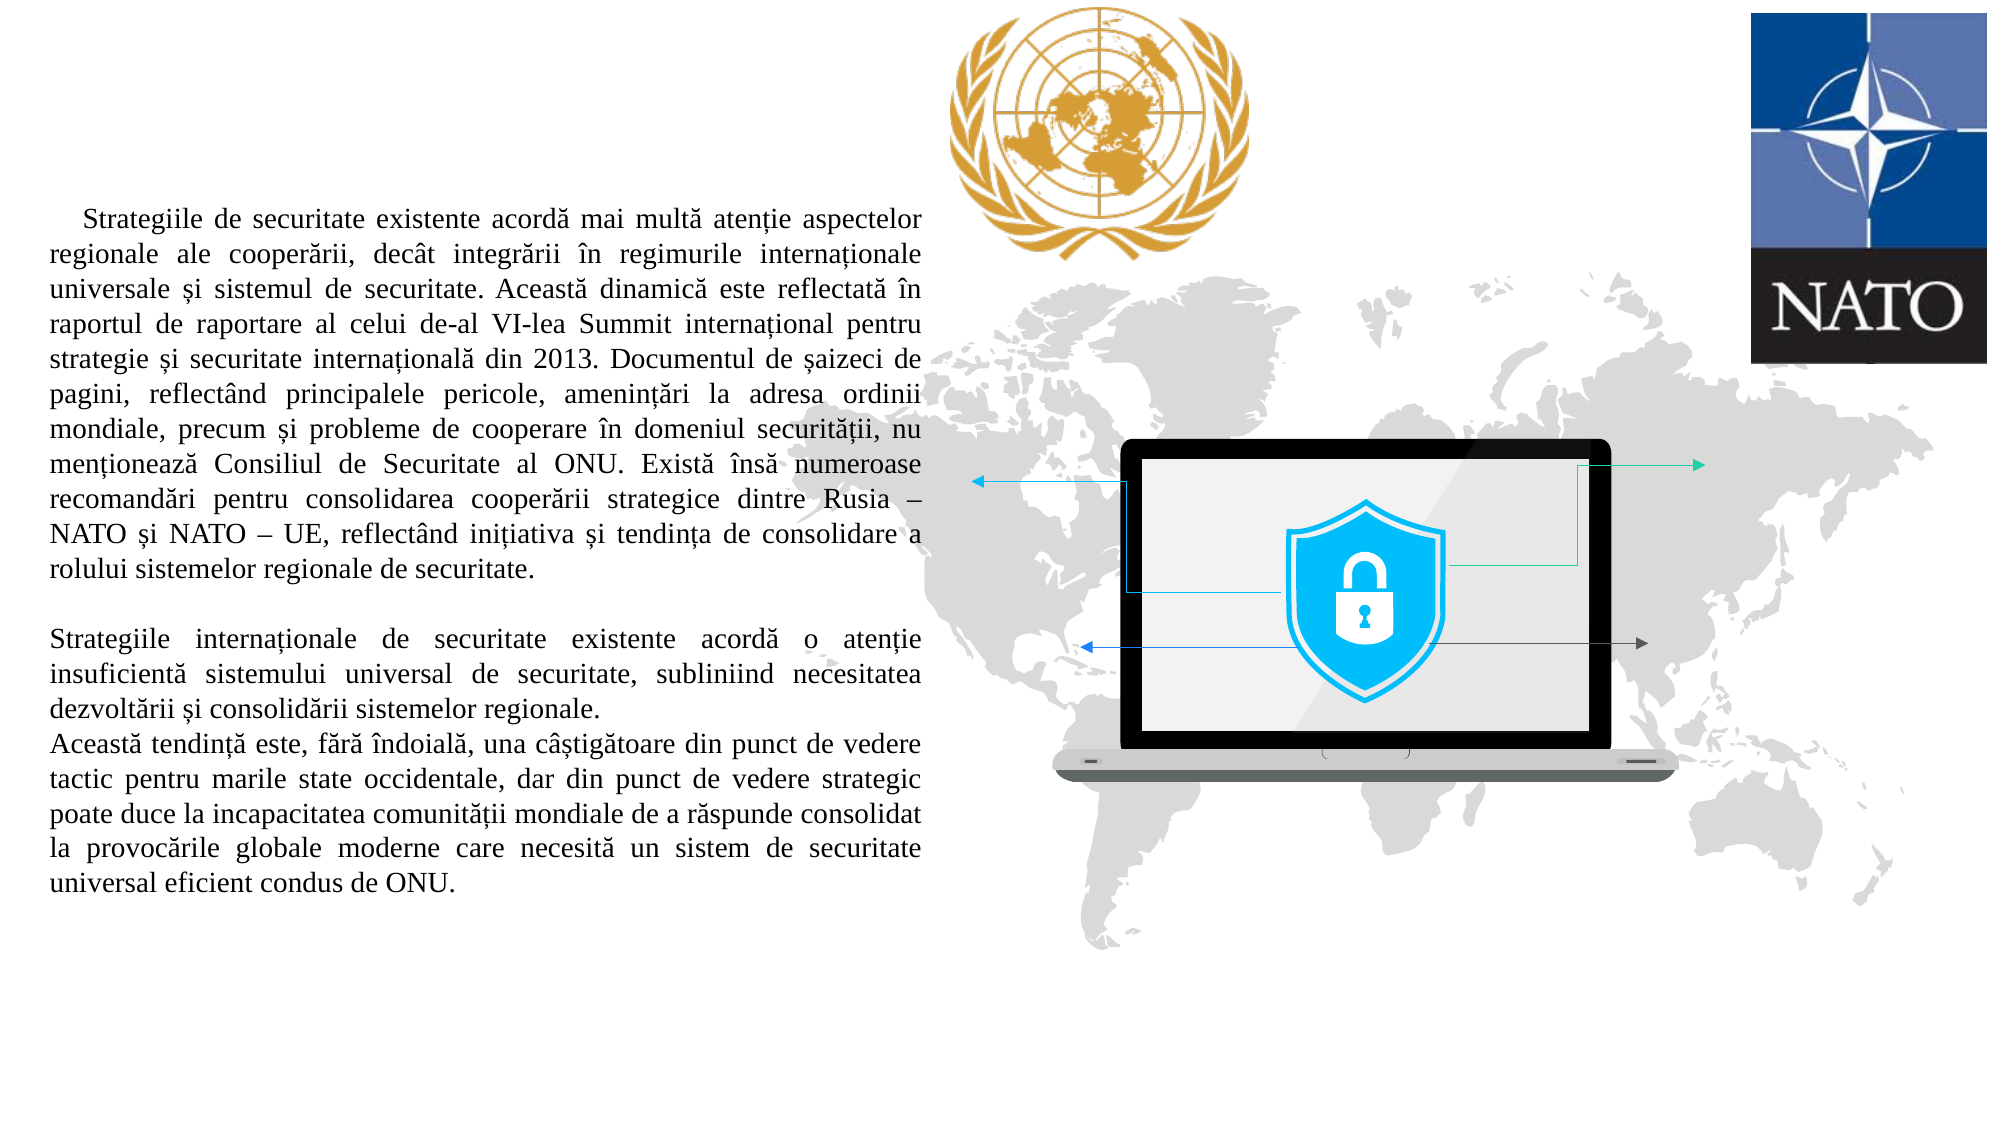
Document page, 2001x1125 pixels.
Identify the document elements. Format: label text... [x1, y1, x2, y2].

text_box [778, 271, 1934, 950]
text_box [1288, 502, 1443, 701]
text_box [1049, 436, 1681, 783]
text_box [971, 481, 1281, 593]
text_box Strategiile de securitate existente acordă mai multă atenție aspectelor regionale ale cooperării, decât integrării în regimurile internaționale universale și sistemul de securitate. Această dinamică este reflectată în raportul de raportare al celui de-al VI-lea Summit internațional pentru strategie și securitate internațională din 2013. Documentul de șaizeci de pagini, reflectând principalele pericole, amenințări la adresa ordinii mondiale, precum și probleme de cooperare în domeniul securității, nu menționează Consiliul de Securitate al ONU. Există însă numeroase recomandări pentru consolidarea cooperării strategice dintre Rusia – NATO și NATO – UE, reflectând inițiativa și tendința de consolidare a rolului sistemelor regionale de securitate. Strategiile internaționale de securitate existente acordă o atenție insuficientă sistemului universal de securitate, subliniind necesitatea dezvoltării și consolidării sistemelor regionale. Această tendință este, fără îndoială, una câștigătoare din punct de vedere tactic pentru marile state occidentale, dar din punct de vedere strategic poate duce la incapacitatea comunității mondiale de a răspunde consolidat la provocările globale moderne care necesită un sistem de securitate universal eficient condus de ONU. [34, 192, 938, 942]
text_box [1448, 465, 1706, 566]
picture [1751, 13, 1987, 364]
picture [950, 7, 1249, 261]
